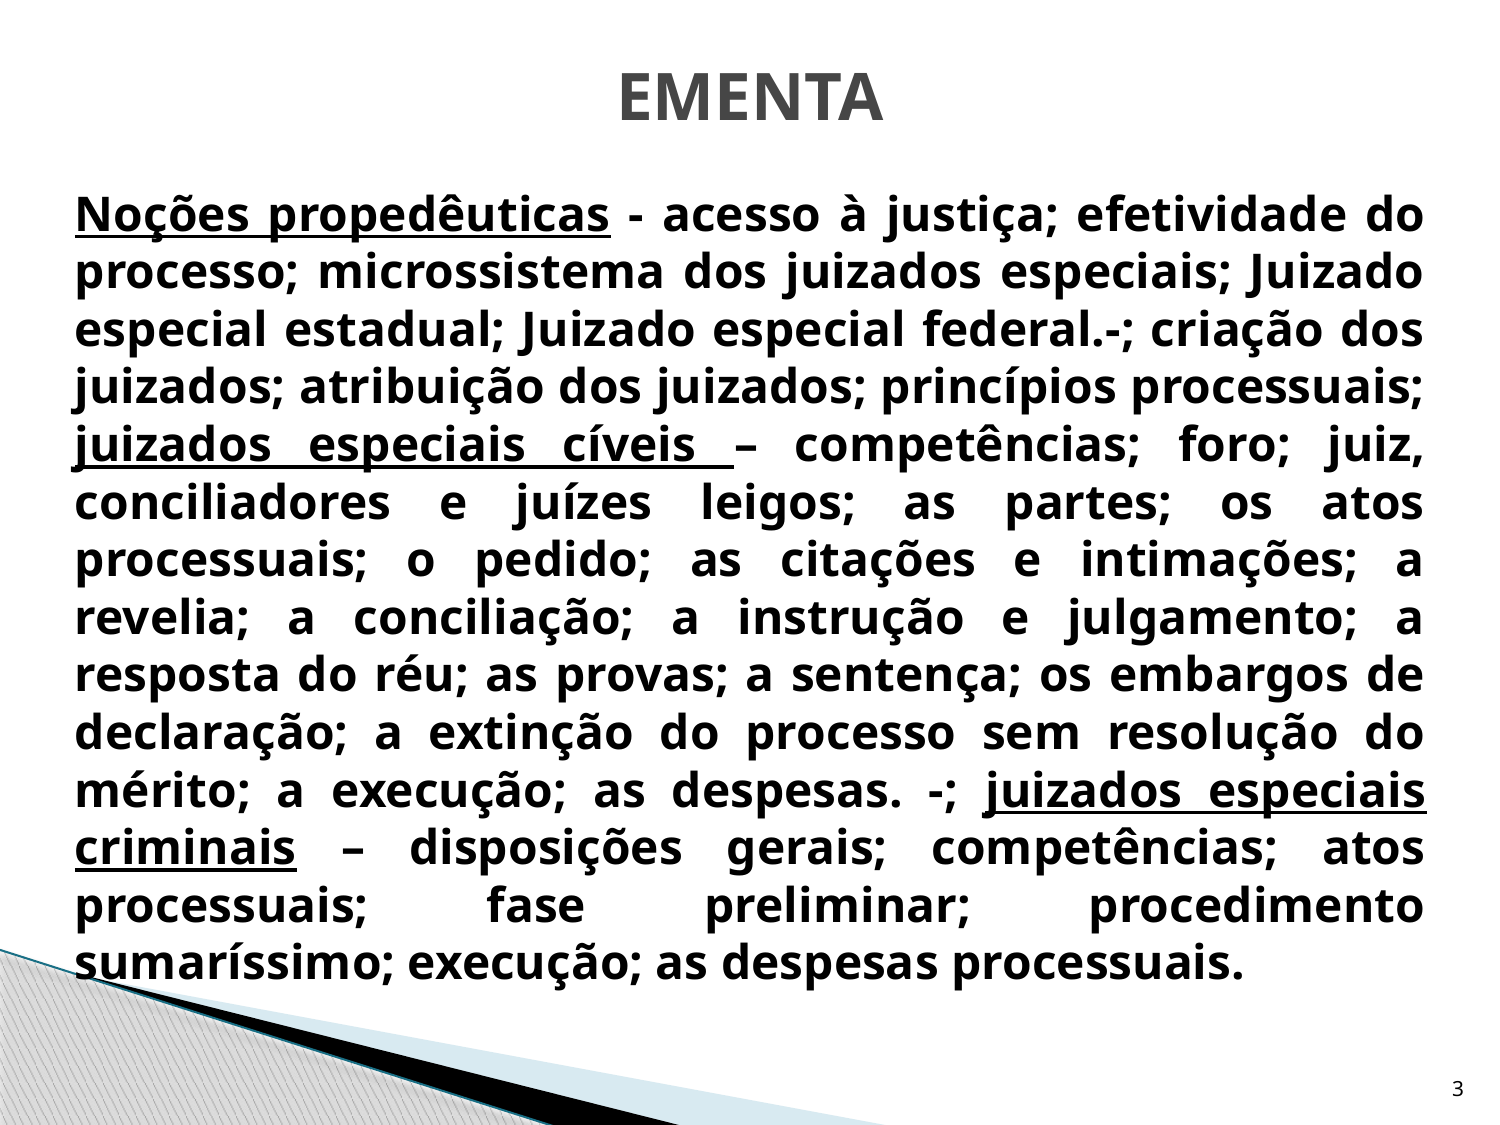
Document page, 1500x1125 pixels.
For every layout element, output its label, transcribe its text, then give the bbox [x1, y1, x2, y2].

slide_number 3 [1418, 1051, 1479, 1112]
list Noções propedêuticas - acesso à justiça; efetividade do processo; microssistema dos juizados especiais; Juizado especial estadual; Juizado especial federal.-; criação dos juizados; atribuição dos juizados; princípios processuais; juizados especiais cíveis – competências; foro; juiz, conciliadores e juízes leigos; as partes; os atos processuais; o pedido; as citações e intimações; a revelia; a conciliação; a instrução e julgamento; a resposta do réu; as provas; a sentença; os embargos de declaração; a extinção do processo sem resolução do mérito; a execução; as despesas. -; juizados especiais criminais – disposições gerais; competências; atos processuais; fase preliminar; procedimento sumaríssimo; execução; as despesas processuais. [0, 175, 1442, 1125]
title EMENTA [0, 46, 1500, 141]
